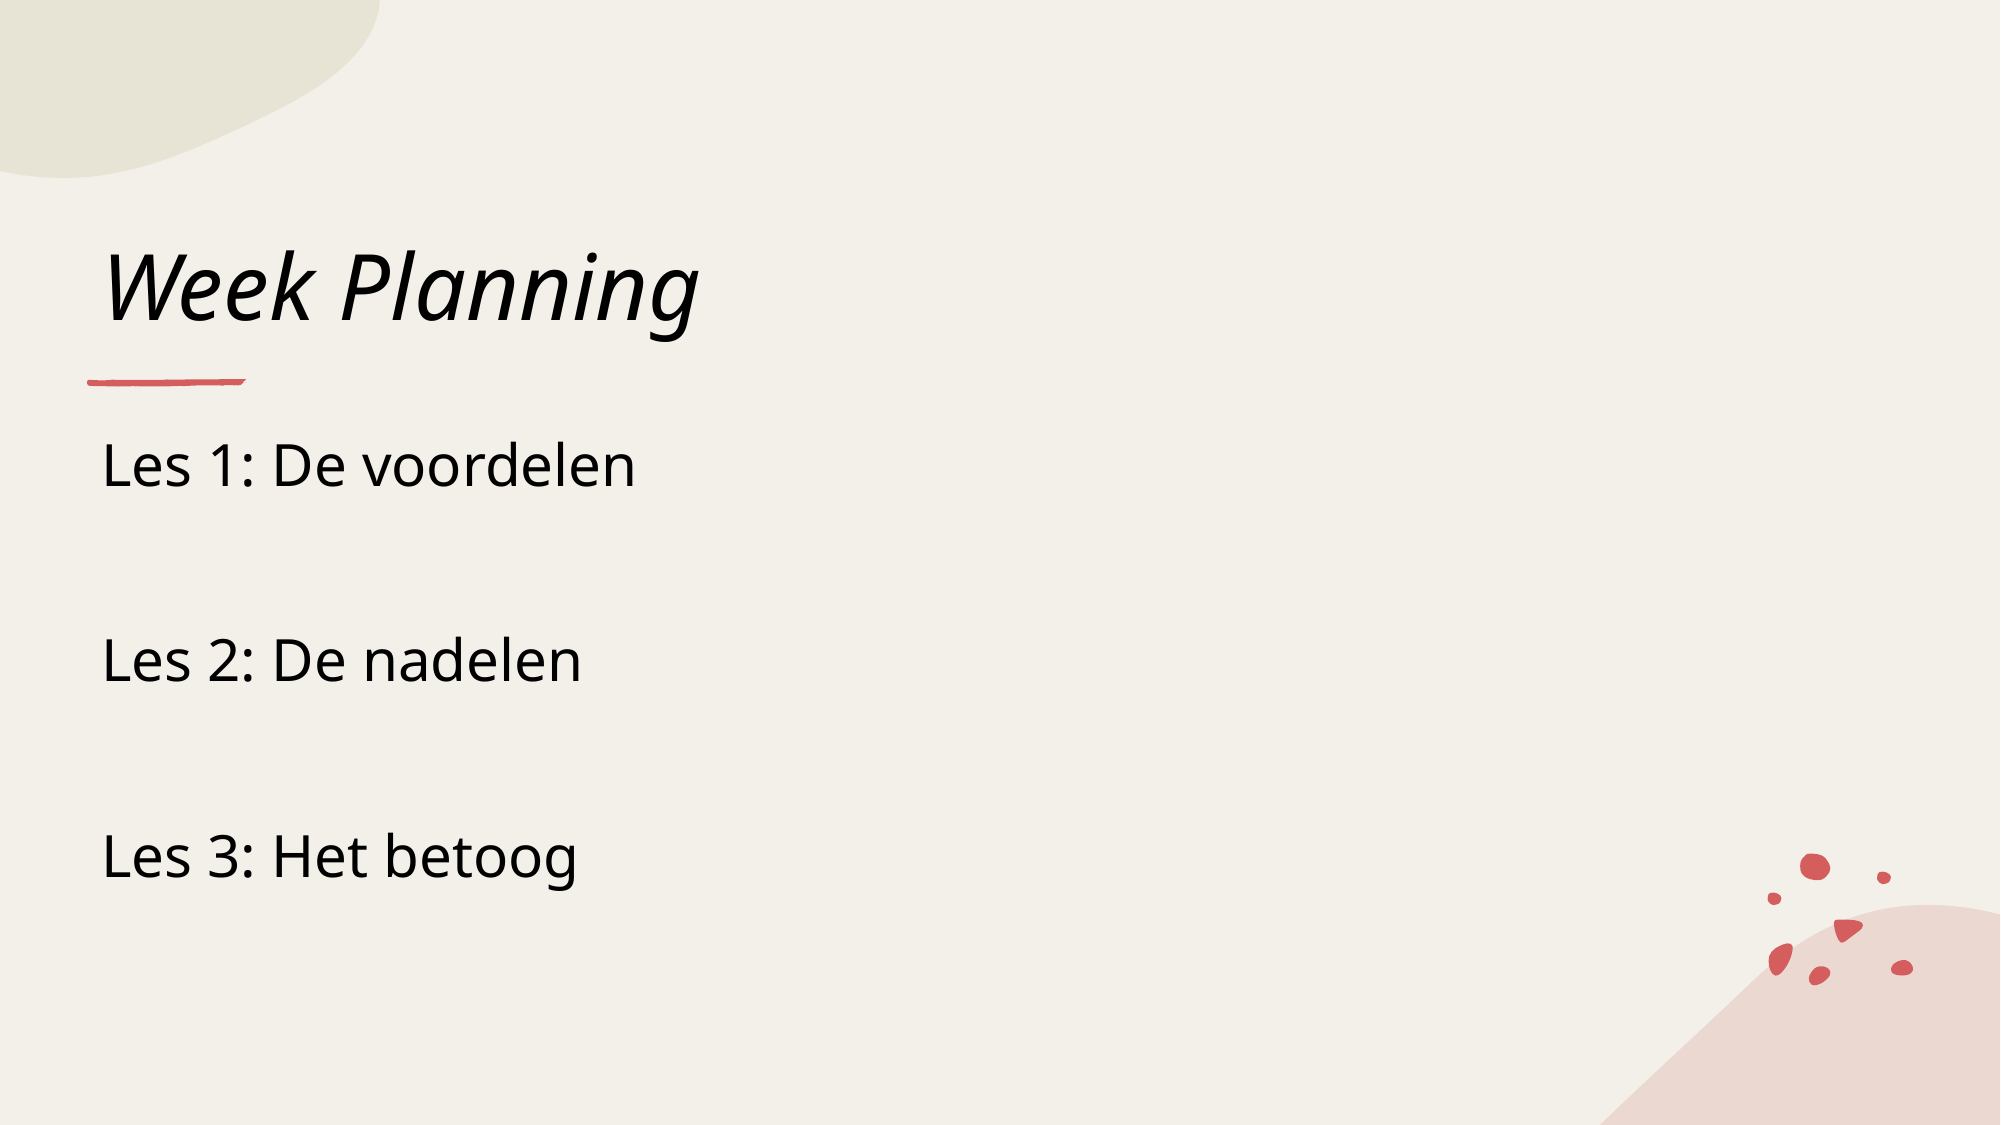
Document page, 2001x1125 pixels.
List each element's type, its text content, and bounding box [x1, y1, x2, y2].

title Week Planning [86, 129, 1740, 347]
list Les 1: De voordelen Les 2: De nadelen Les 3: Het betoog [86, 413, 1740, 996]
